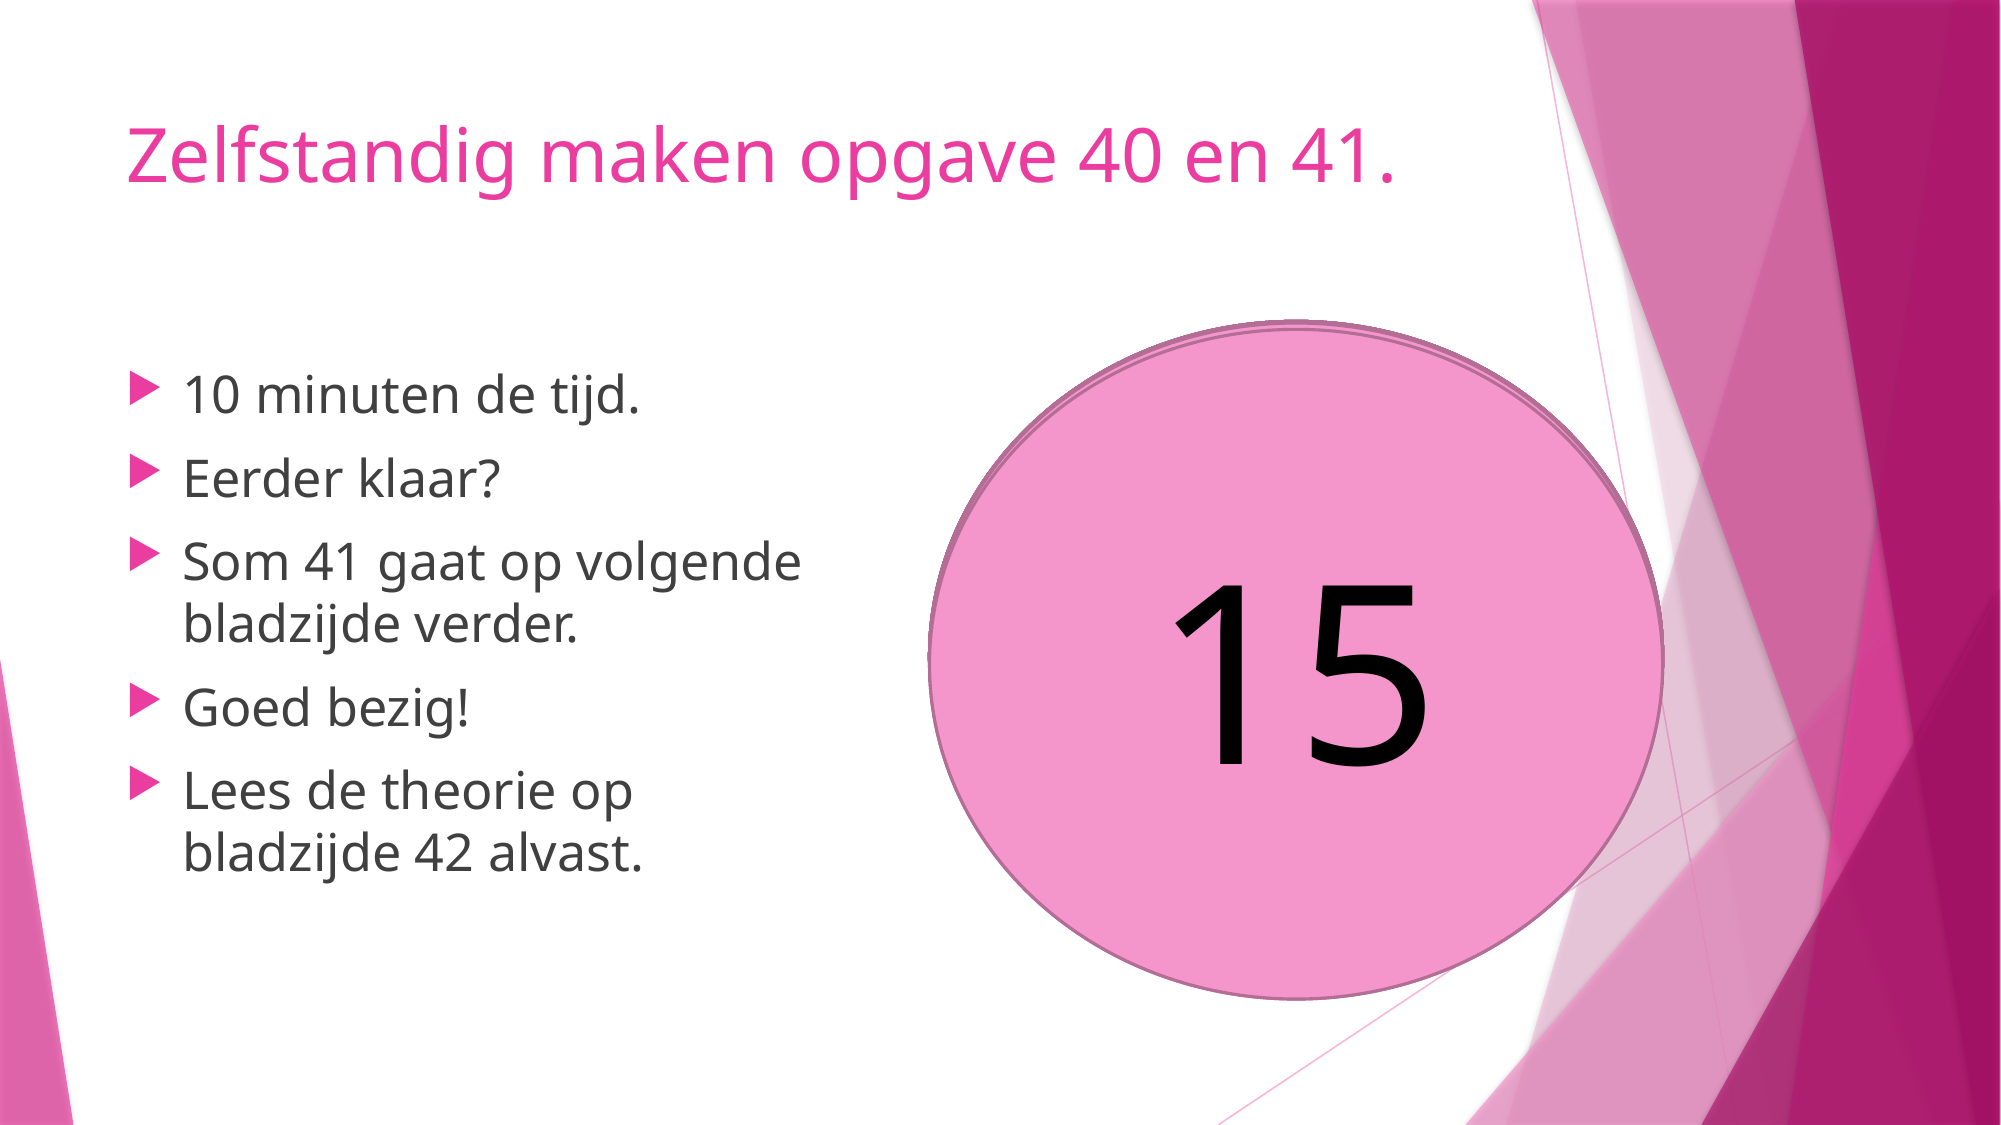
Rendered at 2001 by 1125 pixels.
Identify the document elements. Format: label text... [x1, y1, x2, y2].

text_box 14 [930, 321, 1662, 621]
text_box 15 [927, 327, 1665, 1001]
title Zelfstandig maken opgave 40 en 41. [111, 99, 1522, 317]
list 10 minuten de tijd. Eerder klaar? Som 41 gaat op volgende bladzijde verder. Goed bezig! Lees de theorie op bladzijde 42 alvast. [111, 354, 831, 962]
